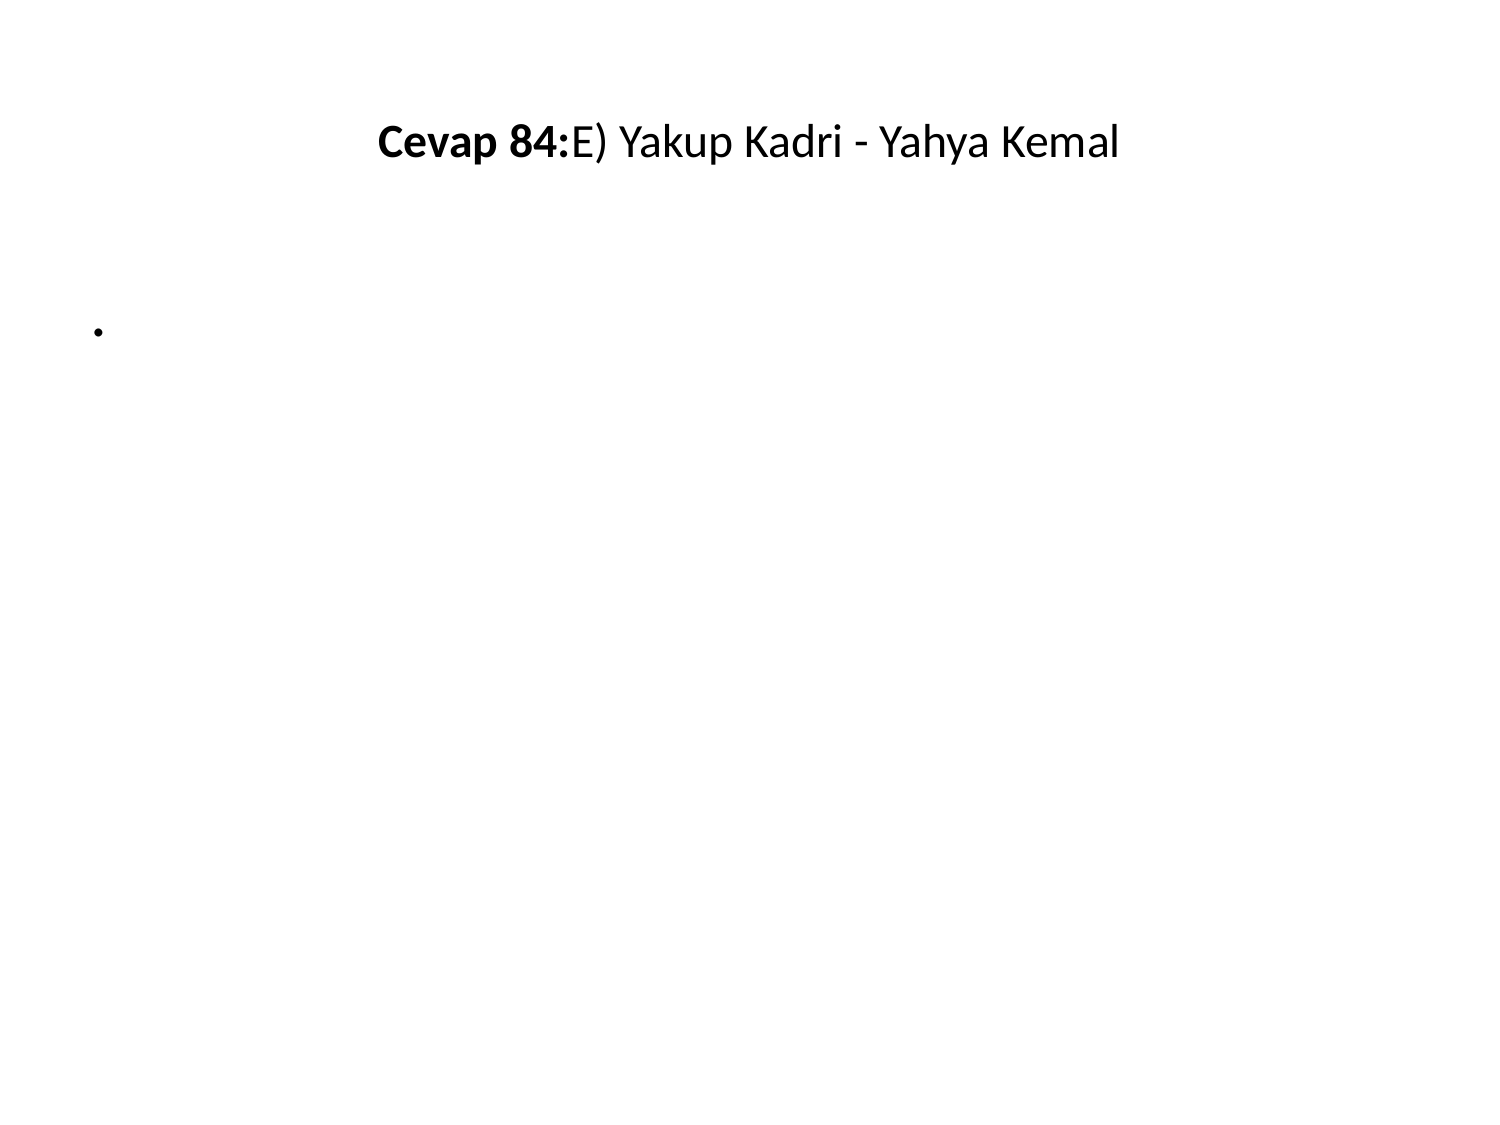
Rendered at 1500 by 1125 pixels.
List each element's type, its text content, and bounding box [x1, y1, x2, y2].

title Cevap 84:E) Yakup Kadri - Yahya Kemal [75, 45, 1425, 233]
list . [75, 262, 1425, 1005]
